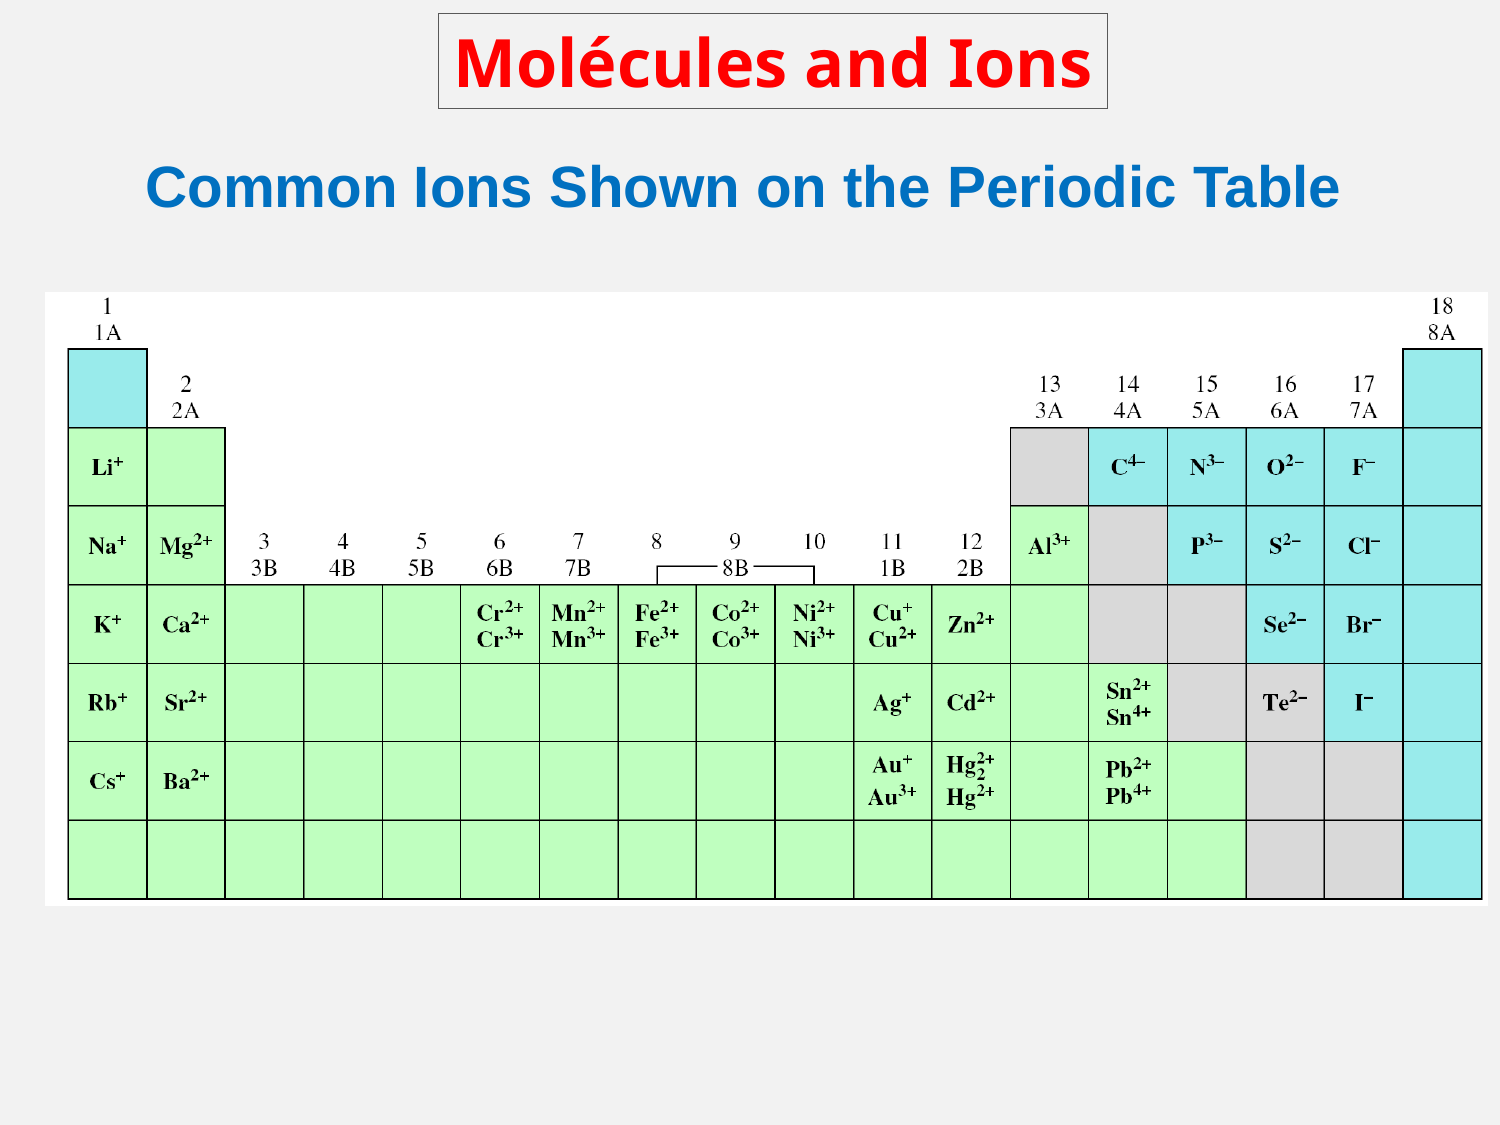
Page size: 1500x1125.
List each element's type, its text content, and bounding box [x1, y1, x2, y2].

text_box Common Ions Shown on the Periodic Table [130, 141, 1357, 227]
text_box Molécules and Ions [438, 13, 1108, 109]
picture [44, 292, 1488, 906]
